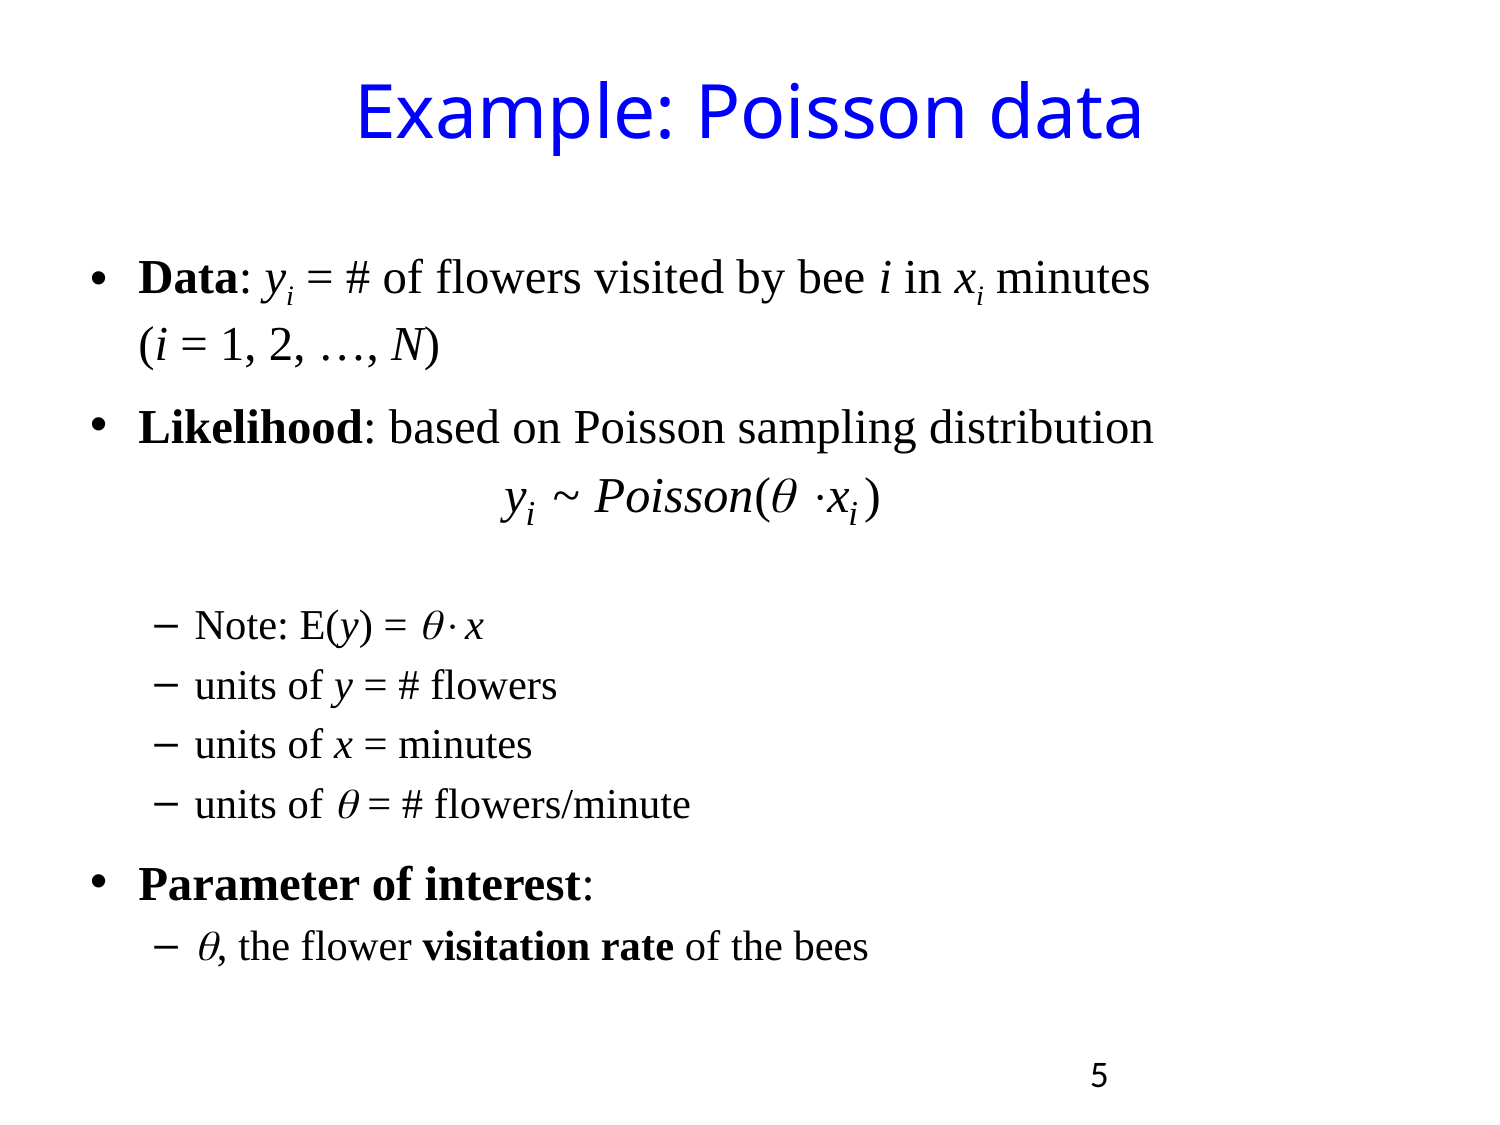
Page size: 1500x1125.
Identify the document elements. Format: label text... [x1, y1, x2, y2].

slide_number 5 [1074, 1042, 1425, 1103]
title Example: Poisson data [75, 37, 1425, 180]
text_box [491, 462, 890, 538]
list Data: yi = # of flowers visited by bee i in xi minutes (i = 1, 2, …, N) Likelihood: based on Poisson sampling distribution Note: E(y) = x units of y = # flowers units of x = minutes units of  = # flowers/minute Parameter of interest: , the flower visitation rate of the bees [75, 237, 1425, 980]
